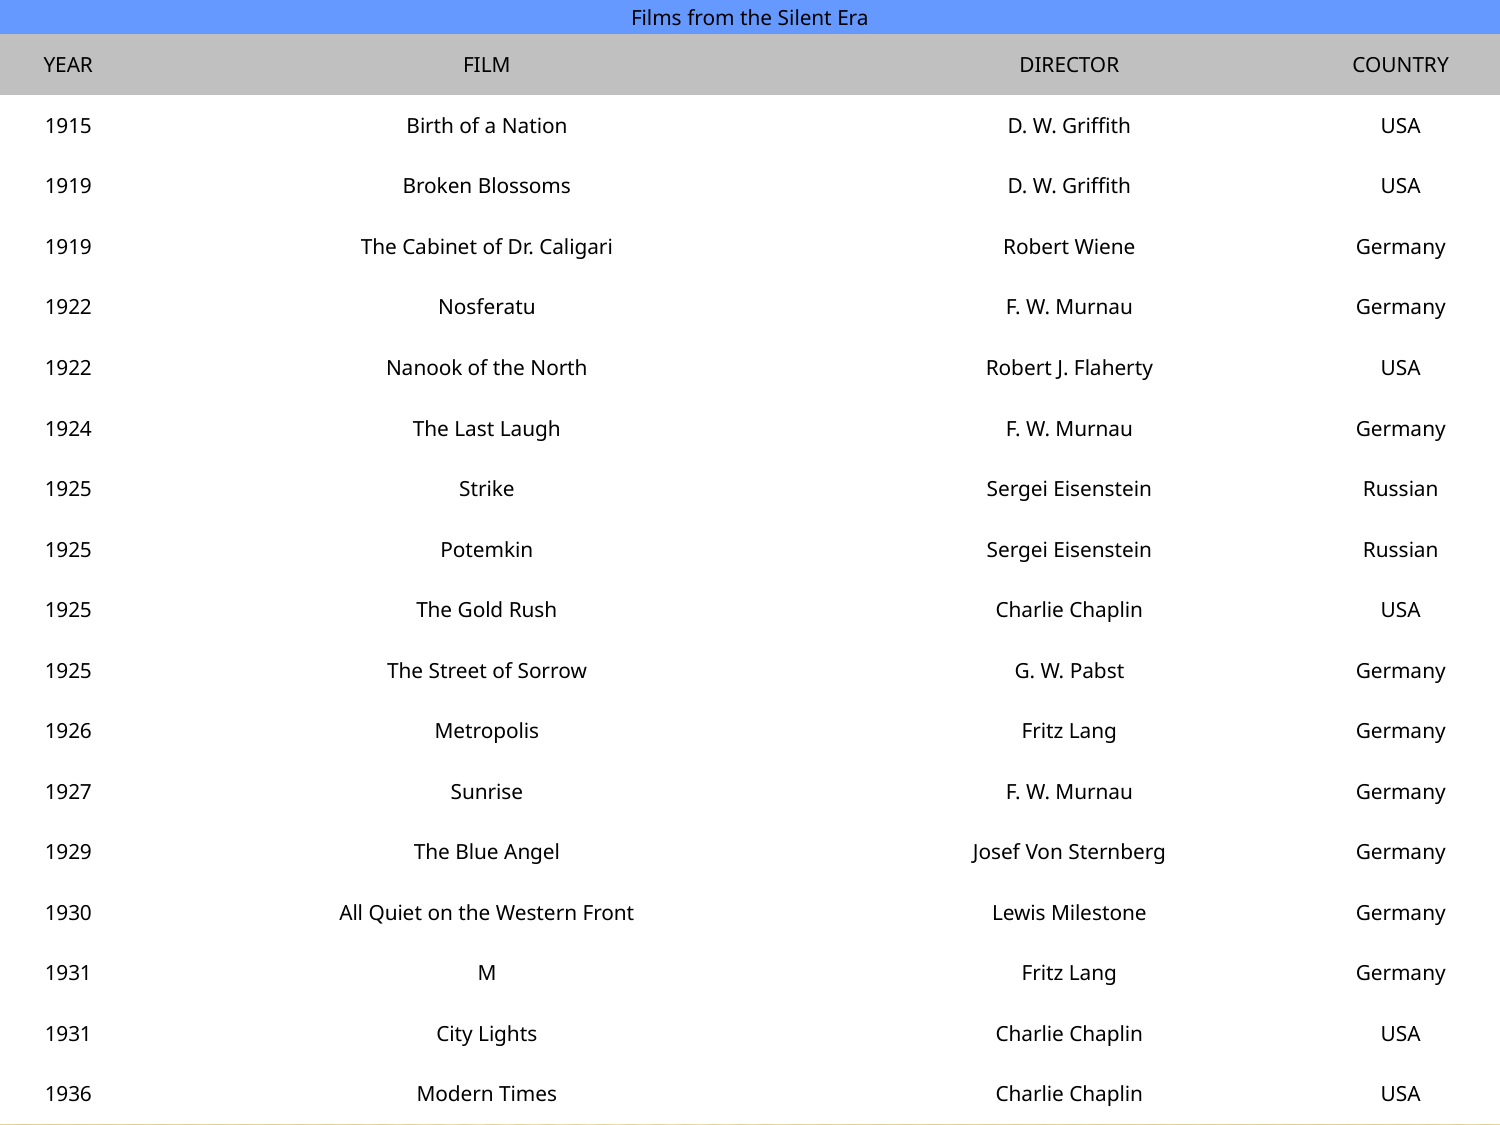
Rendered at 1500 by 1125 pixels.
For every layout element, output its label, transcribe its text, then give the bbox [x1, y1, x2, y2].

table_cell 1930 [0, 882, 136, 942]
table_cell Russian [1301, 458, 1500, 519]
table_cell Germany [1301, 277, 1500, 337]
table_cell D. W. Griffith [837, 95, 1301, 156]
table_cell Russian [1301, 519, 1500, 579]
table_cell Germany [1301, 821, 1500, 882]
table_cell 1919 [0, 156, 136, 216]
table_cell Nosferatu [136, 277, 837, 337]
table_cell M [136, 942, 837, 1003]
table_cell 1929 [0, 821, 136, 882]
table_cell F. W. Murnau [837, 398, 1301, 458]
table_cell 1936 [0, 1064, 136, 1124]
table_cell Metropolis [136, 700, 837, 761]
table_cell 1919 [0, 216, 136, 277]
table_cell F. W. Murnau [837, 761, 1301, 821]
table_cell The Cabinet of Dr. Caligari [136, 216, 837, 277]
table_cell 1925 [0, 579, 136, 640]
table_cell 1927 [0, 761, 136, 821]
table_cell Strike [136, 458, 837, 519]
table_cell 1925 [0, 640, 136, 700]
table_cell YEAR [0, 34, 136, 95]
table_cell DIRECTOR [837, 34, 1301, 95]
table_cell Charlie Chaplin [837, 1003, 1301, 1064]
table_cell Potemkin [136, 519, 837, 579]
table_cell 1924 [0, 398, 136, 458]
table_cell 1925 [0, 458, 136, 519]
table_cell Lewis Milestone [837, 882, 1301, 942]
table_cell 1926 [0, 700, 136, 761]
table_cell Modern Times [136, 1064, 837, 1124]
table_cell Broken Blossoms [136, 156, 837, 216]
table_cell Germany [1301, 700, 1500, 761]
table_cell Germany [1301, 398, 1500, 458]
table_cell The Street of Sorrow [136, 640, 837, 700]
table_cell Germany [1301, 640, 1500, 700]
table_cell City Lights [136, 1003, 837, 1064]
table_cell Sergei Eisenstein [837, 519, 1301, 579]
table_cell USA [1301, 1003, 1500, 1064]
table_cell Robert Wiene [837, 216, 1301, 277]
table_cell Sunrise [136, 761, 837, 821]
table_cell USA [1301, 95, 1500, 156]
table_cell Birth of a Nation [136, 95, 837, 156]
table_cell USA [1301, 337, 1500, 398]
table_cell G. W. Pabst [837, 640, 1301, 700]
table_cell Germany [1301, 216, 1500, 277]
table_cell Josef Von Sternberg [837, 821, 1301, 882]
table_cell USA [1301, 1064, 1500, 1124]
table_cell 1931 [0, 1003, 136, 1064]
table_cell 1915 [0, 95, 136, 156]
table_cell Germany [1301, 761, 1500, 821]
table_cell Sergei Eisenstein [837, 458, 1301, 519]
table_header Films from the Silent Era [0, 0, 1500, 34]
table_cell 1922 [0, 337, 136, 398]
table_cell D. W. Griffith [837, 156, 1301, 216]
table_cell F. W. Murnau [837, 277, 1301, 337]
table_cell The Blue Angel [136, 821, 837, 882]
table_cell Charlie Chaplin [837, 1064, 1301, 1124]
table_cell The Last Laugh [136, 398, 837, 458]
table_cell USA [1301, 579, 1500, 640]
table_cell 1931 [0, 942, 136, 1003]
table_cell FILM [136, 34, 837, 95]
table_cell Charlie Chaplin [837, 579, 1301, 640]
table_cell Fritz Lang [837, 700, 1301, 761]
table_cell 1922 [0, 277, 136, 337]
table_cell Nanook of the North [136, 337, 837, 398]
table_cell Fritz Lang [837, 942, 1301, 1003]
table_cell Robert J. Flaherty [837, 337, 1301, 398]
table_cell 1925 [0, 519, 136, 579]
table_cell All Quiet on the Western Front [136, 882, 837, 942]
table_cell COUNTRY [1301, 34, 1500, 95]
table_cell Germany [1301, 882, 1500, 942]
table_cell Germany [1301, 942, 1500, 1003]
table_cell The Gold Rush [136, 579, 837, 640]
table_cell USA [1301, 156, 1500, 216]
